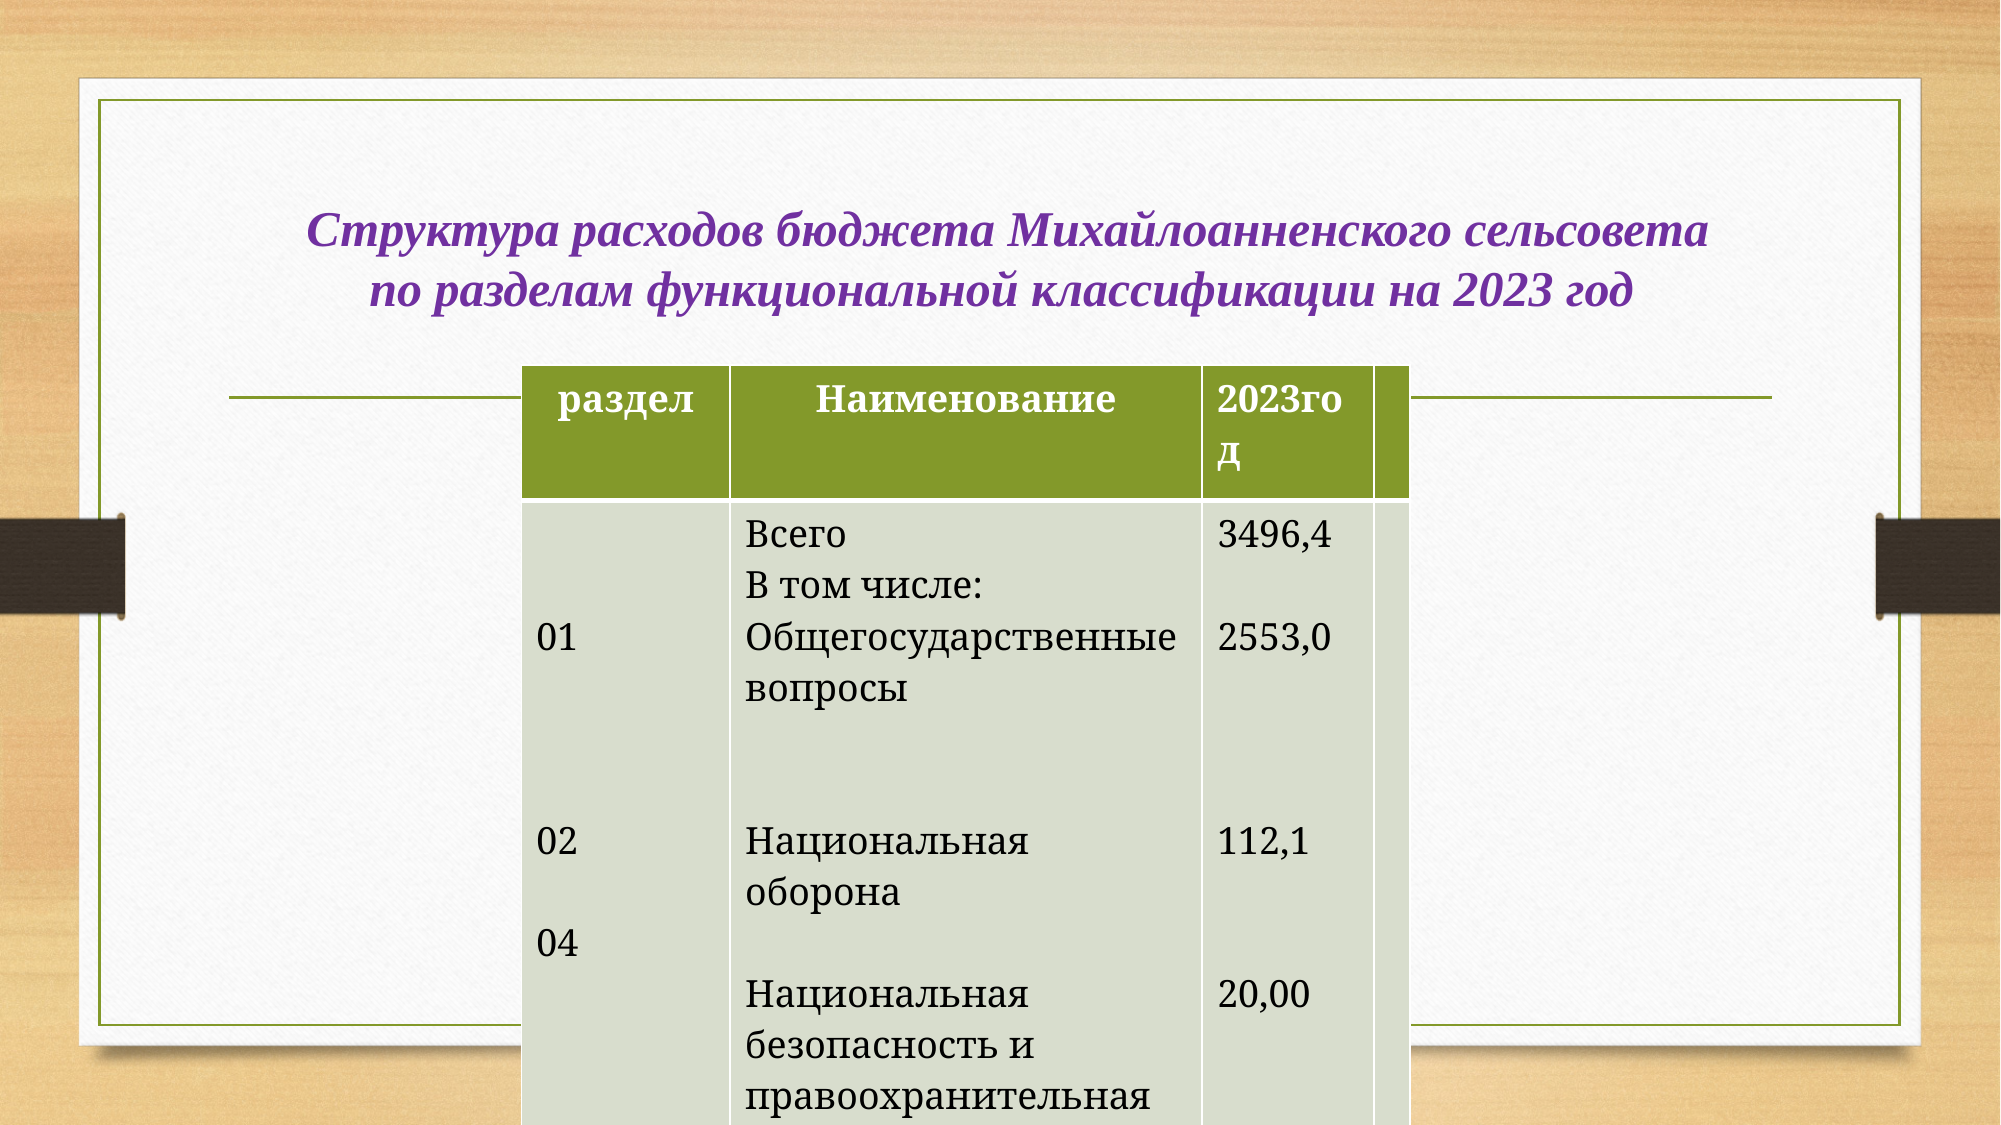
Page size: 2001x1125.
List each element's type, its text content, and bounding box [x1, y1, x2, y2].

table_cell [1375, 503, 1409, 1125]
title Структура расходов бюджета Михайлоанненского сельсовета по разделам функциональной классификации на 2023 год [232, 250, 1783, 383]
table_header раздел [522, 366, 729, 498]
table_header [1375, 366, 1409, 498]
table_header 2023год [1203, 366, 1373, 498]
picture [0, 0, 2001, 1125]
table_cell 01 02 04 08 [522, 503, 729, 1125]
table_cell Всего В том числе: Общегосударственные вопросы Национальная оборона Национальная безопасность и правоохранительная деятельность Культура, Кинематография [731, 503, 1201, 1125]
table_header Наименование [731, 366, 1201, 498]
table_cell 3496,4 2553,0 112,1 20,00 0,0 [1203, 503, 1373, 1125]
